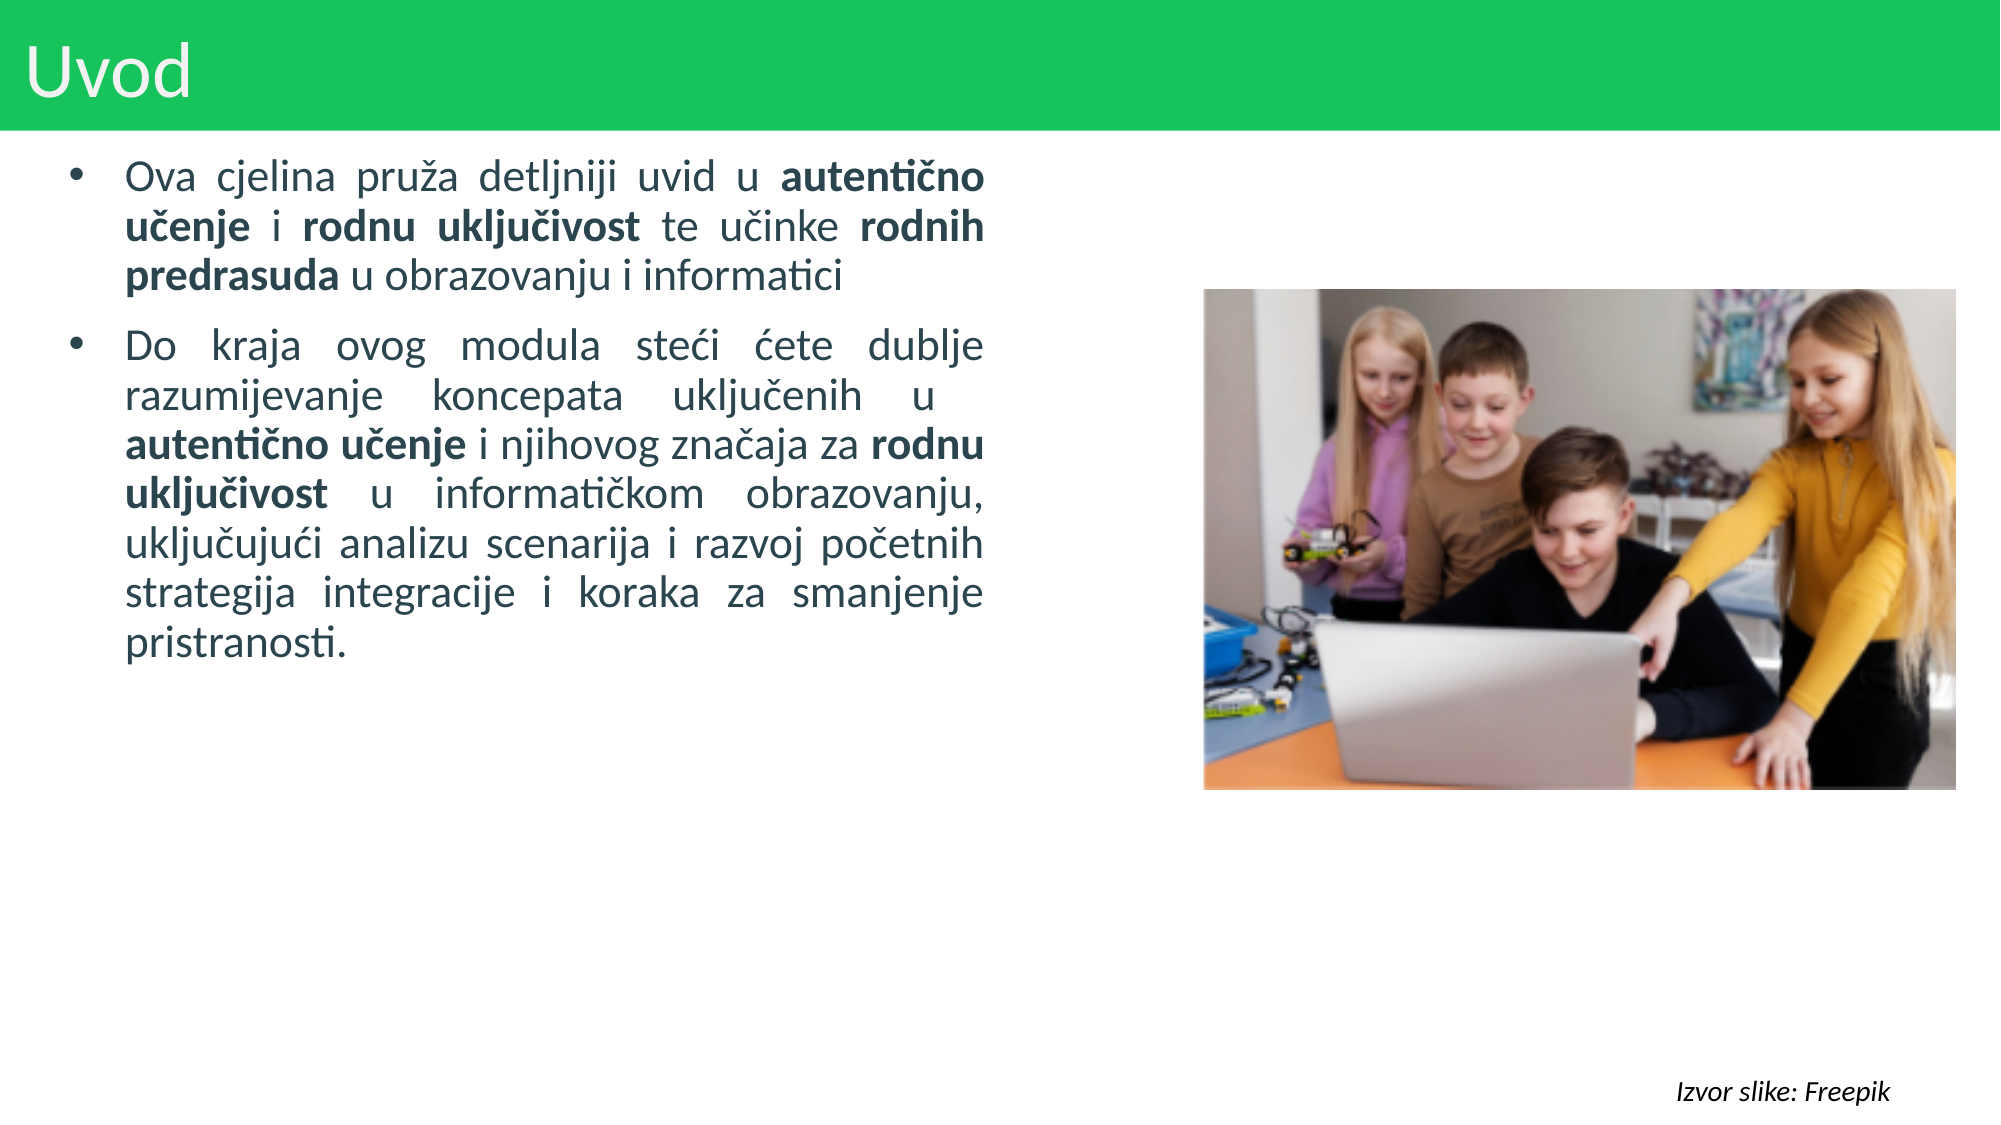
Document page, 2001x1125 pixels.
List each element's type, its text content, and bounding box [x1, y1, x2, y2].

title Uvod [16, 13, 1976, 131]
list Ova cjelina pruža detljniji uvid u autentično učenje i rodnu uključivost te učinke rodnih predrasuda u obrazovanju i informatici Do kraja ovog modula steći ćete dublje razumijevanje koncepata uključenih u autentično učenje i njihovog značaja za rodnu uključivost u informatičkom obrazovanju, uključujući analizu scenarija i razvoj početnih strategija integracije i koraka za smanjenje pristranosti. [16, 144, 1000, 1108]
picture [1202, 289, 1956, 790]
text_box Izvor slike: Freepik [1566, 1057, 2000, 1114]
